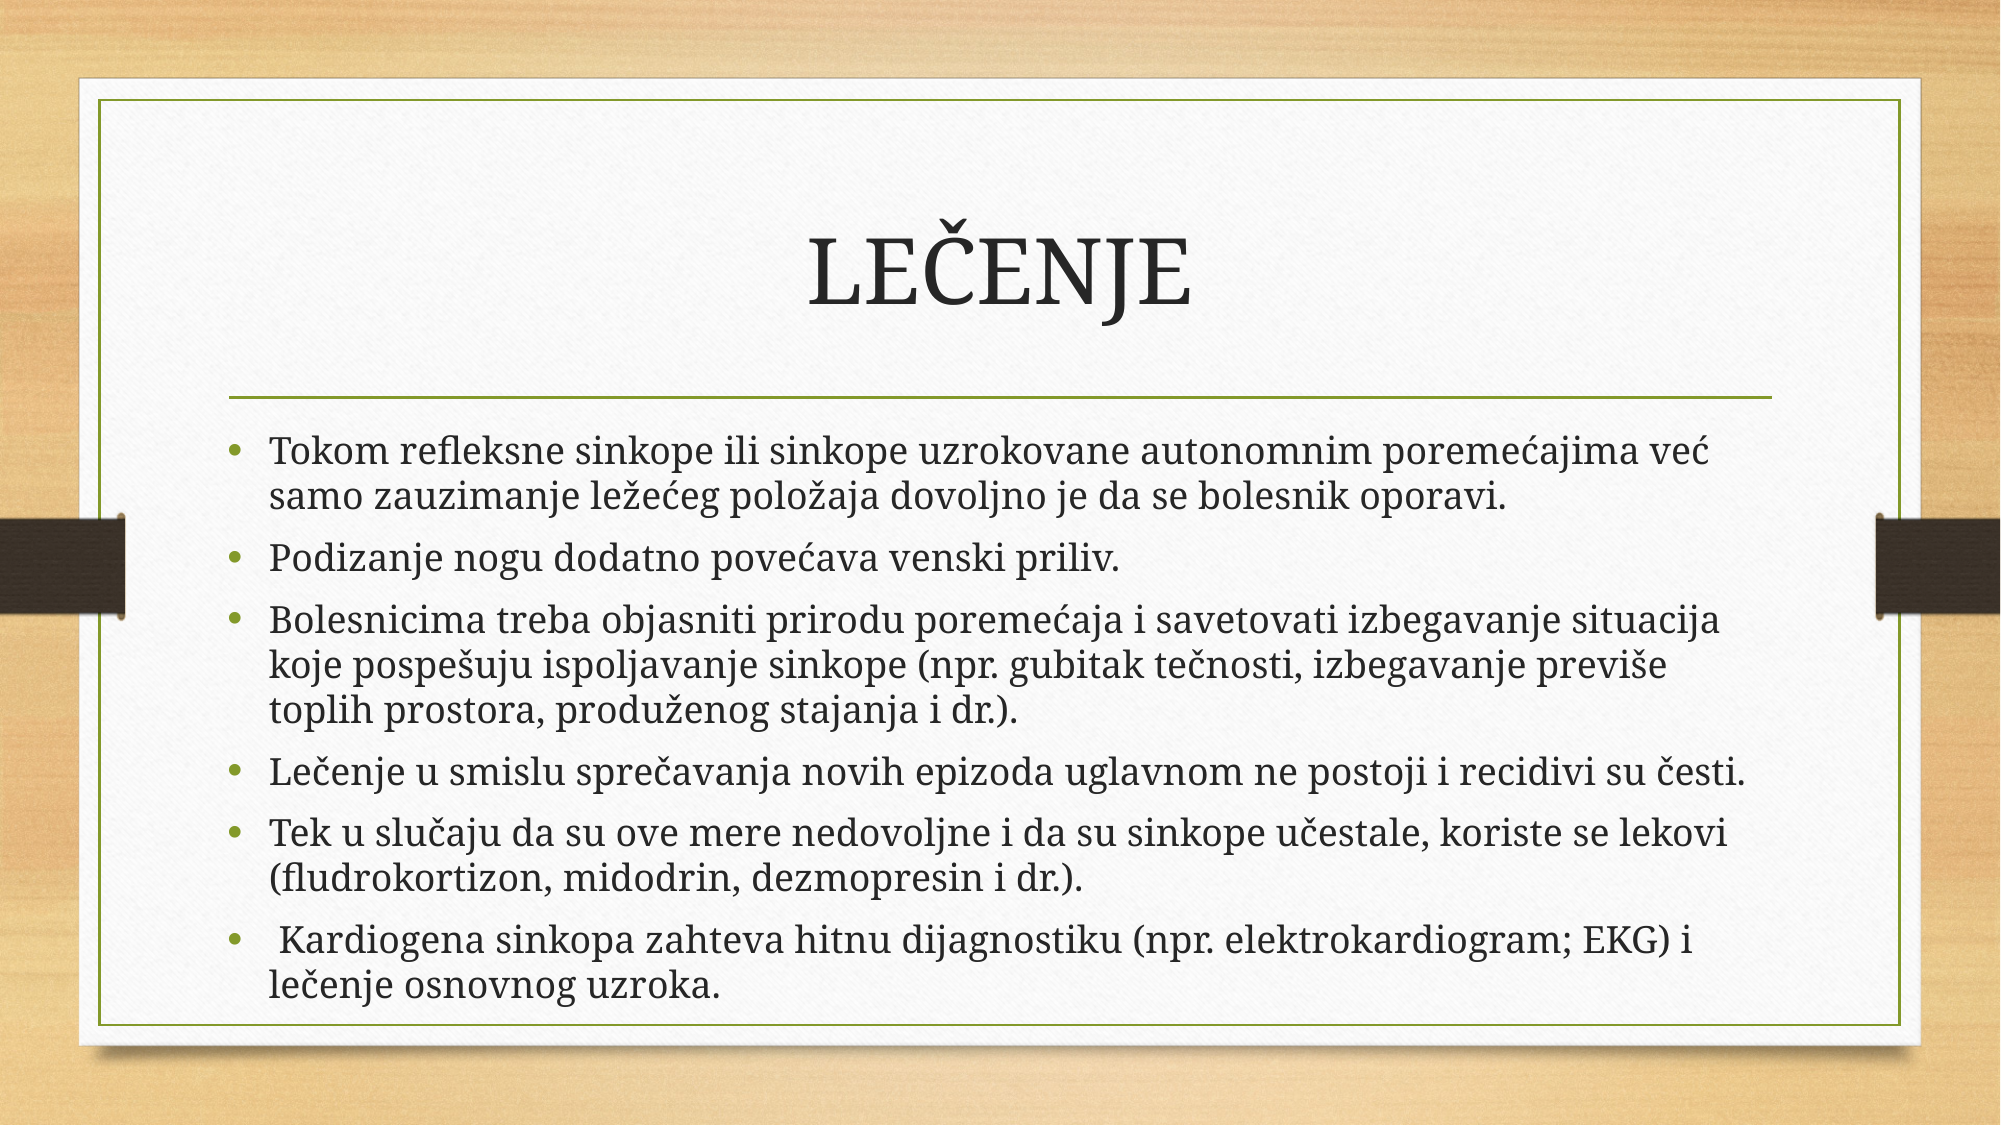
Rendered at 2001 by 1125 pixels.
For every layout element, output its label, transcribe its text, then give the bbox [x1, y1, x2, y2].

picture [0, 0, 2001, 1125]
title LEČENJE [212, 161, 1788, 375]
list Tokom refleksne sinkope ili sinkope uzrokovane autonomnim poremećajima već samo zauzimanje ležećeg položaja dovoljno je da se bolesnik oporavi. Podizanje nogu dodatno povećava venski priliv. Bolesnicima treba objasniti prirodu poremećaja i savetovati izbegavanje situacija koje pospešuju ispoljavanje sinkope (npr. gubitak tečnosti, izbegavanje previše toplih prostora, produženog stajanja i dr.). Lečenje u smislu sprečavanja novih epizoda uglavnom ne postoji i recidivi su česti. Tek u slučaju da su ove mere nedovoljne i da su sinkope učestale, koriste se lekovi (fludrokortizon, midodrin, dezmopresin i dr.). Kardiogena sinkopa zahteva hitnu dijagnostiku (npr. elektrokardiogram; EKG) i lečenje osnovnog uzroka. [212, 419, 1788, 1046]
